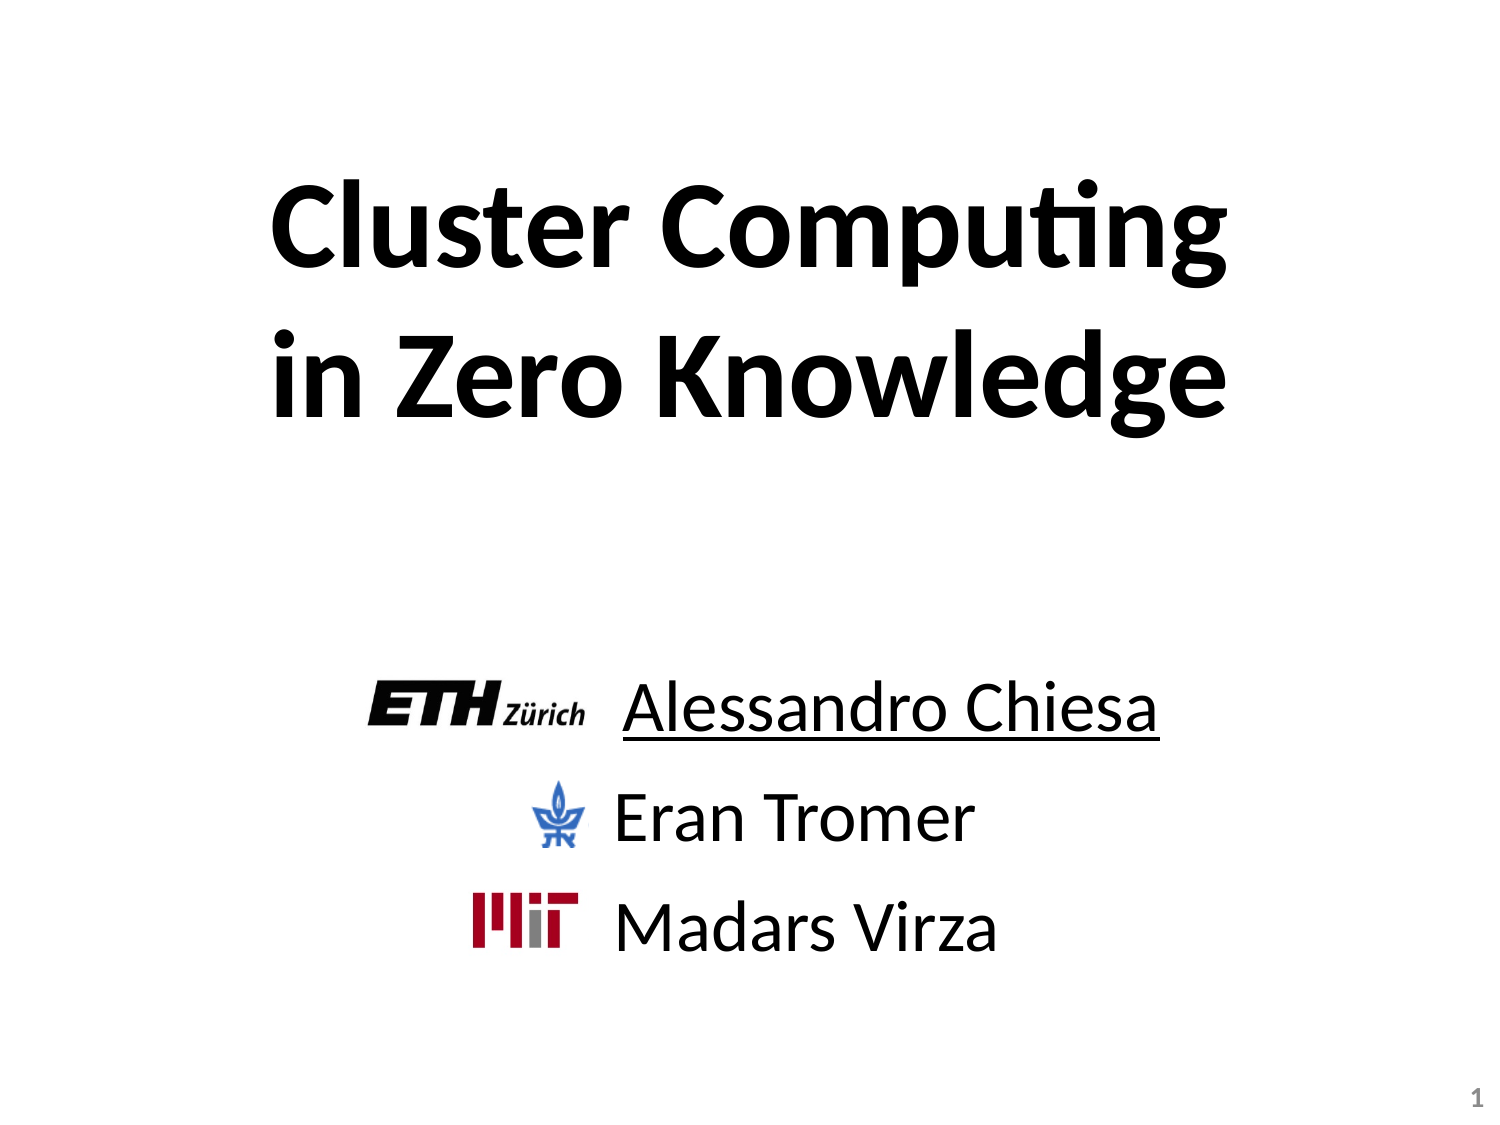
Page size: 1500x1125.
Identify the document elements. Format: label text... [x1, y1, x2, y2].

picture [528, 778, 590, 848]
text_box Madars Virza [598, 871, 1015, 974]
picture [456, 878, 590, 968]
picture [365, 662, 588, 744]
text_box Eran Tromer [599, 761, 993, 864]
slide_number 1 [1149, 1065, 1500, 1125]
text_box Alessandro Chiesa [608, 651, 1175, 754]
title Cluster Computing in Zero Knowledge [100, 134, 1400, 450]
